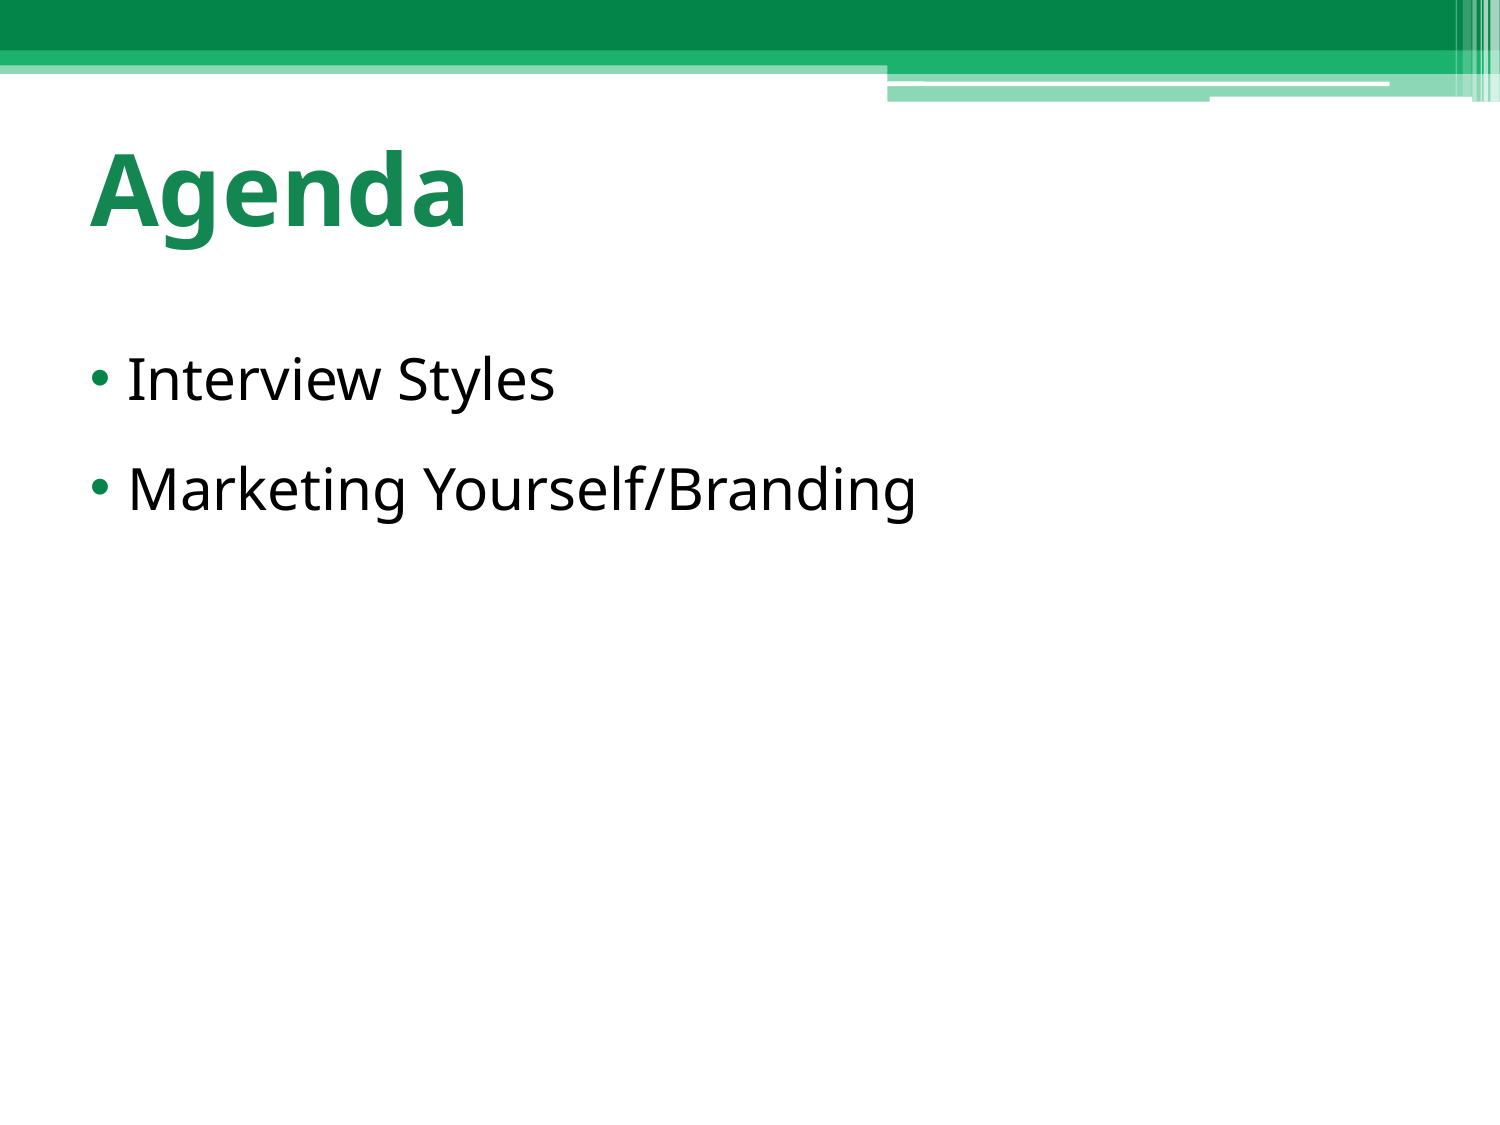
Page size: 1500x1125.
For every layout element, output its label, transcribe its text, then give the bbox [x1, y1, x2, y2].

list Interview Styles Marketing Yourself/Branding [75, 299, 1418, 1038]
title Agenda [75, 99, 1418, 273]
